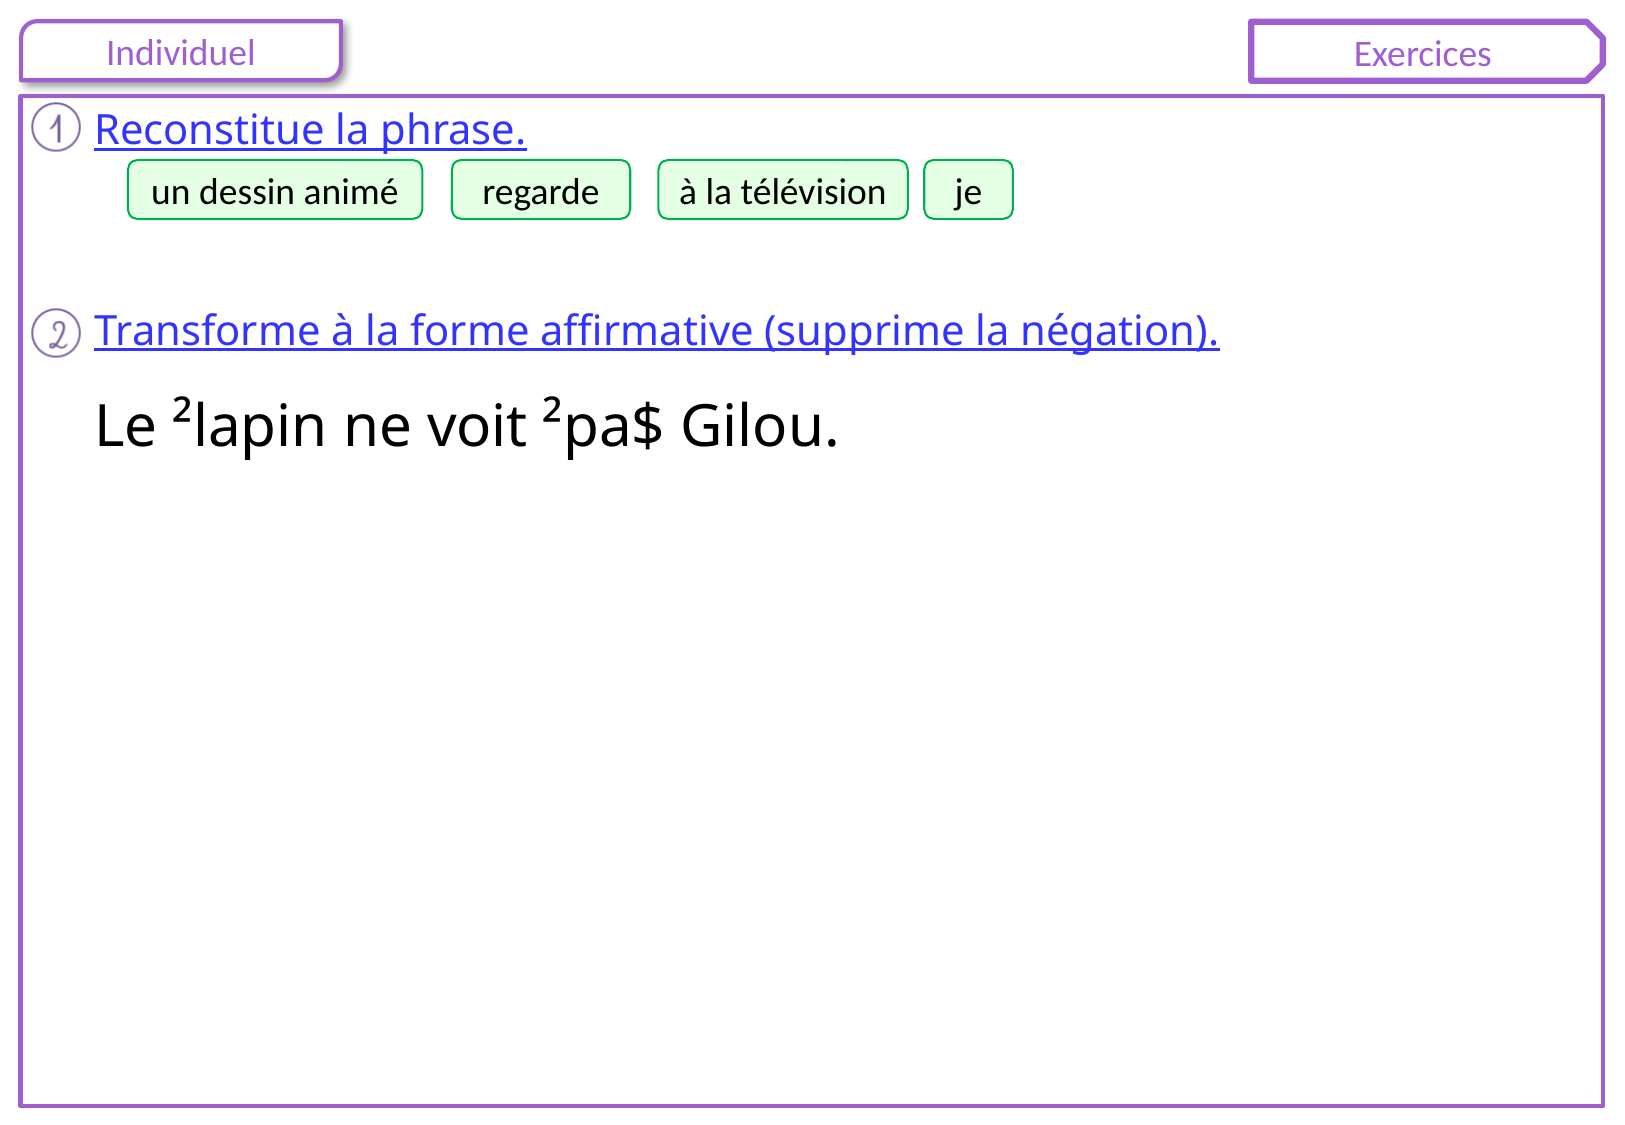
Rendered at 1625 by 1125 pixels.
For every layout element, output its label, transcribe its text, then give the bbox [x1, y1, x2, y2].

text_box je [922, 157, 1015, 222]
text_box regarde [449, 157, 633, 222]
text_box à la télévision [656, 157, 910, 222]
text_box un dessin animé [125, 157, 425, 222]
picture [20, 93, 98, 190]
list Reconstitue la phrase. Transforme à la forme affirmative (supprime la négation). Le ²lapin ne voit ²pa$ Gilou. [18, 94, 1605, 1108]
picture [20, 299, 98, 396]
